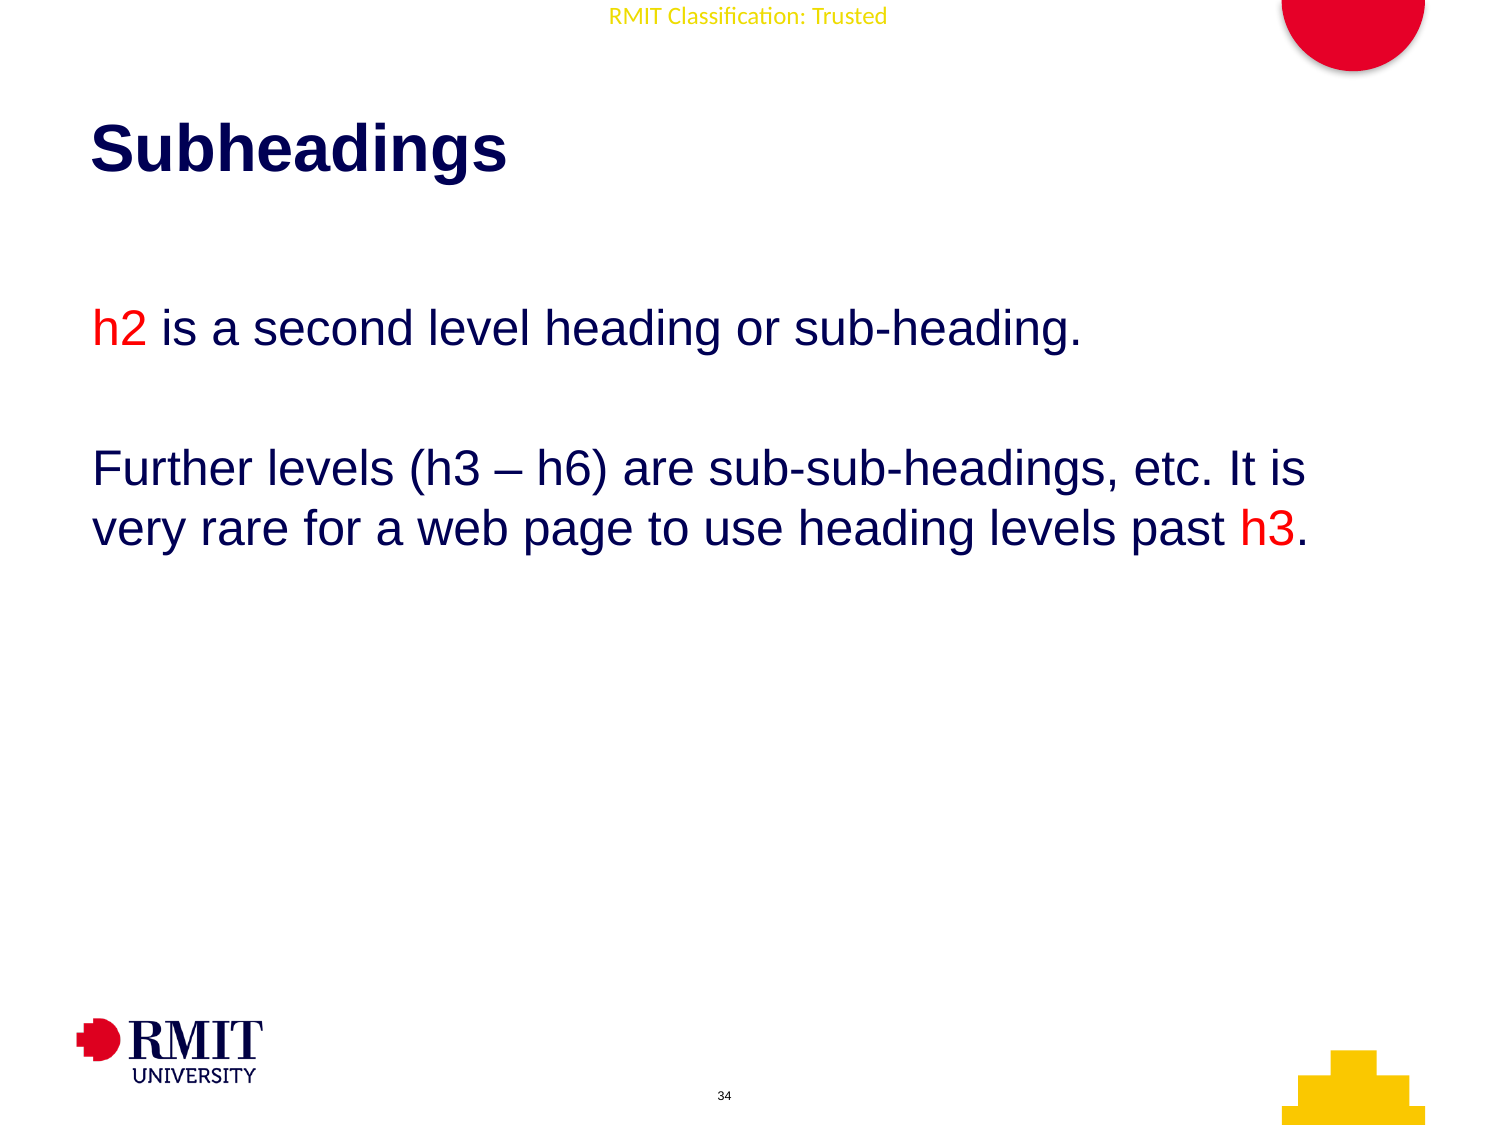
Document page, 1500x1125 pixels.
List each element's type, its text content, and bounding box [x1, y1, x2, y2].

title Subheadings [75, 23, 1237, 267]
picture [57, 1001, 281, 1102]
list h2 is a second level heading or sub-heading. Further levels (h3 – h6) are sub-sub-headings, etc. It is very rare for a web page to use heading levels past h3. [75, 288, 1425, 952]
